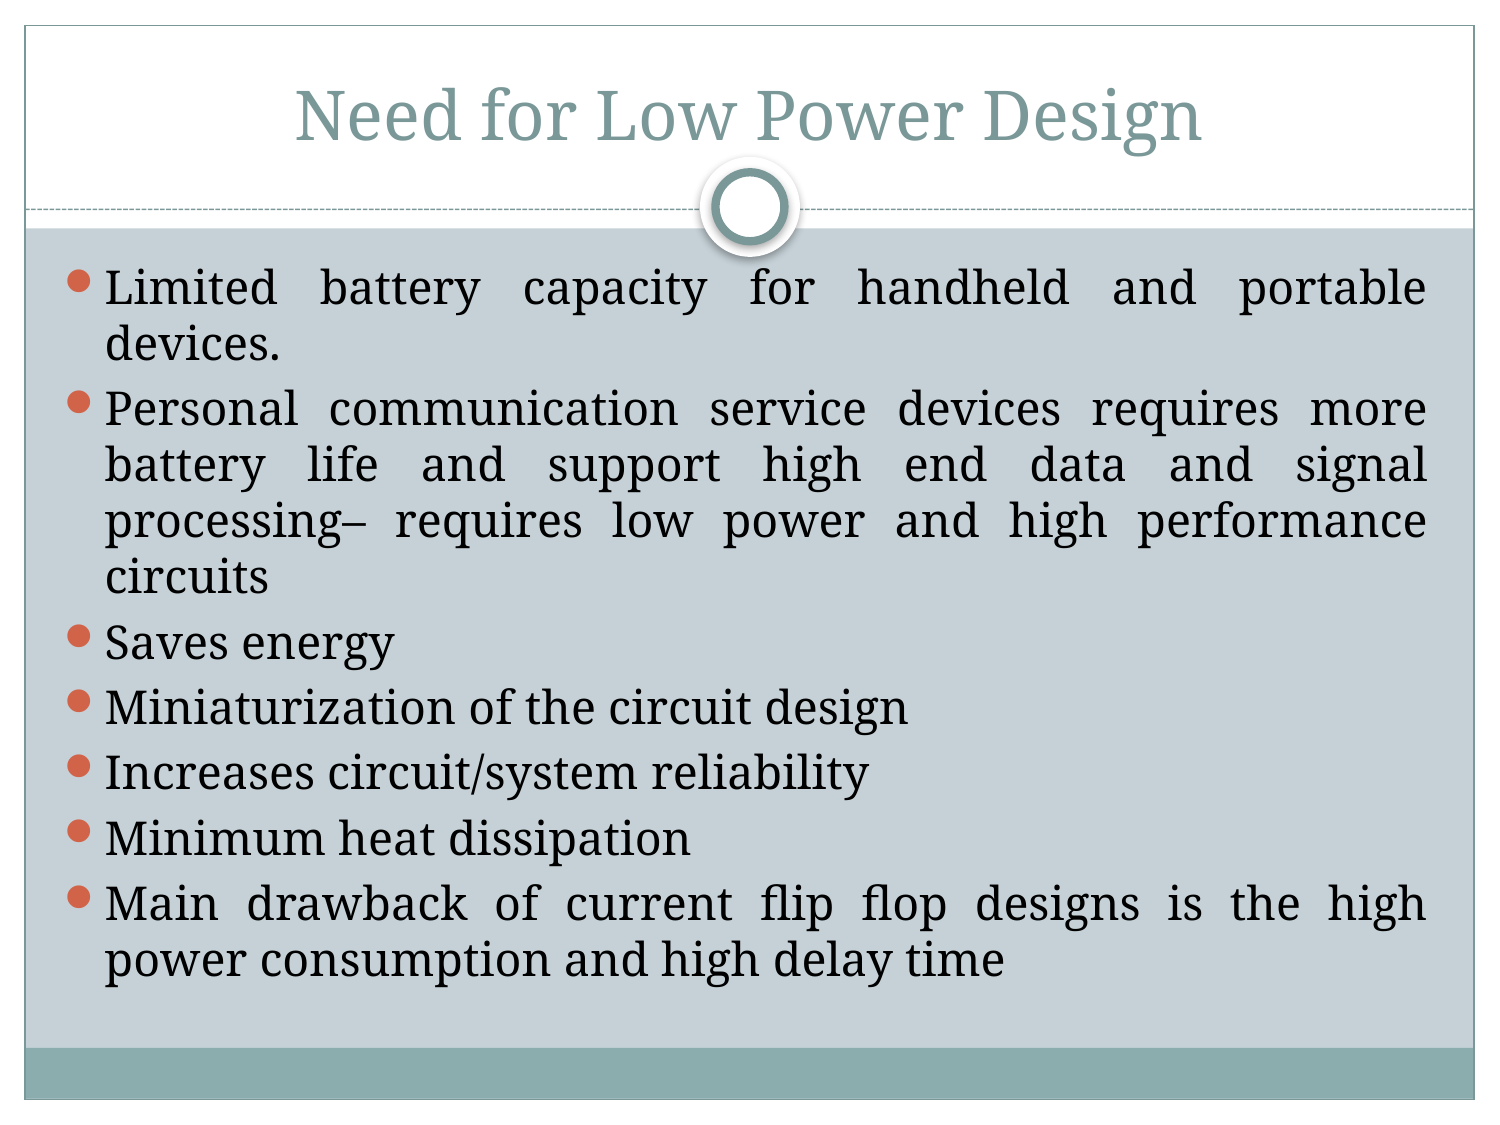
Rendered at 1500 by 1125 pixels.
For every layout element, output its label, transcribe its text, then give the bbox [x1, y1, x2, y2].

title Need for Low Power Design [49, 37, 1450, 162]
list Limited battery capacity for handheld and portable devices. Personal communication service devices requires more battery life and support high end data and signal processing– requires low power and high performance circuits Saves energy Miniaturization of the circuit design Increases circuit/system reliability Minimum heat dissipation Main drawback of current flip flop designs is the high power consumption and high delay time [49, 250, 1445, 1001]
